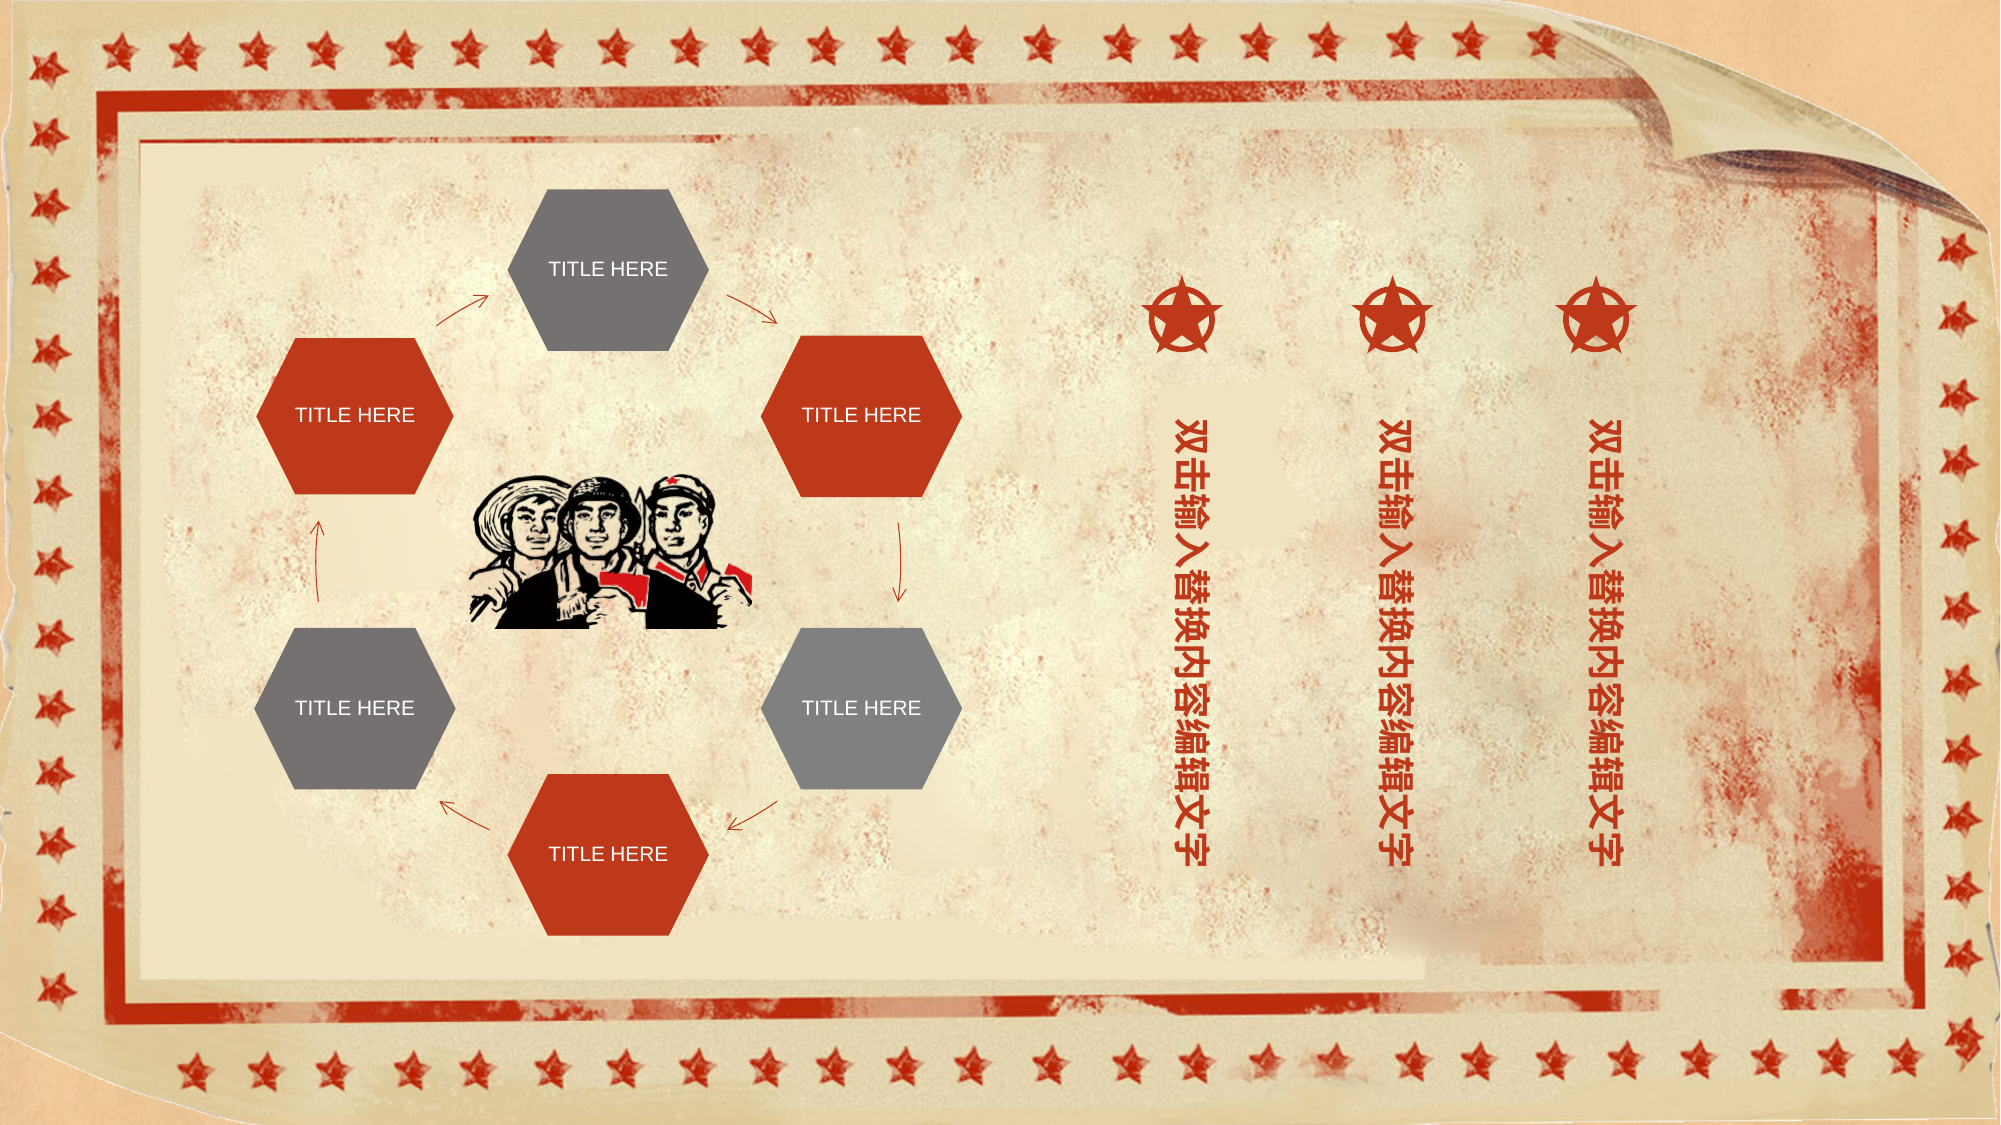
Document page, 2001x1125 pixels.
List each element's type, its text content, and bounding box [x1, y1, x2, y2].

picture [0, 0, 2001, 1125]
text_box 双击输入替换内容编辑文字 [1351, 404, 1427, 874]
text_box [75, 207, 1141, 918]
text_box [1554, 275, 1638, 354]
text_box [1141, 275, 1224, 354]
text_box [1351, 275, 1434, 354]
text_box 双击输入替换内容编辑文字 [1561, 404, 1638, 874]
text_box 双击输入替换内容编辑文字 [1147, 404, 1224, 874]
